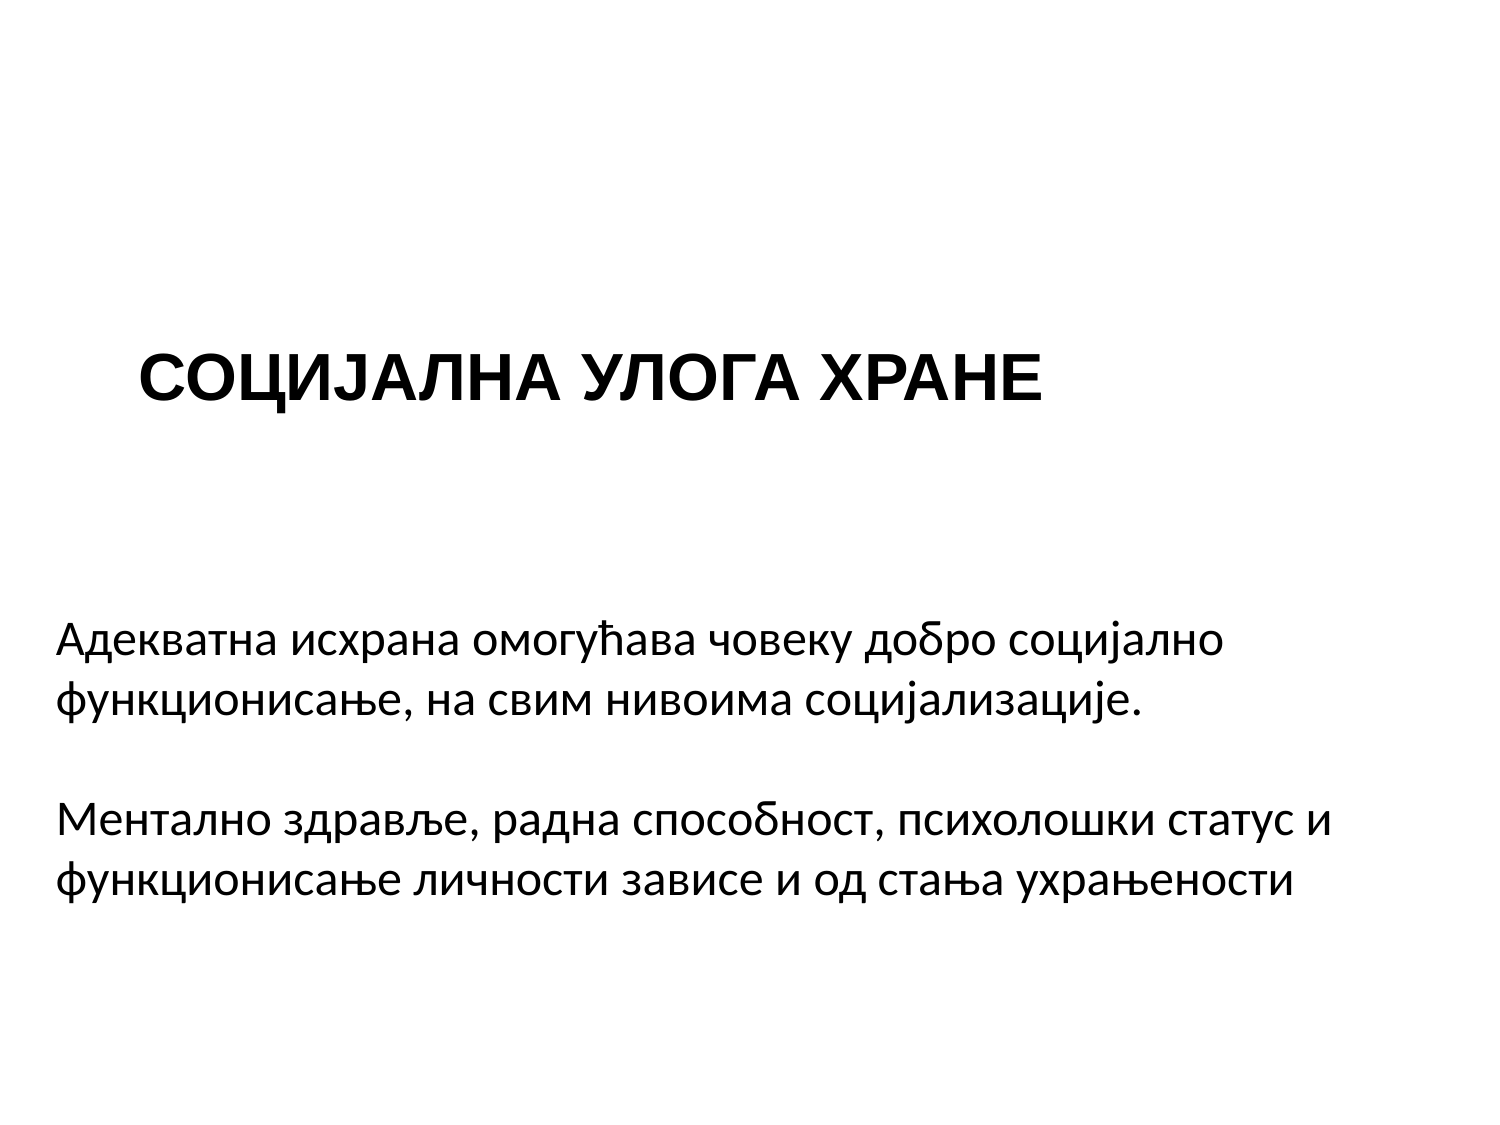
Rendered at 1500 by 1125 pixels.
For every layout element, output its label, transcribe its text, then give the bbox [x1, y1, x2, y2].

text_box СОЦИЈАЛНА УЛОГА ХРАНЕ [123, 326, 1474, 421]
text_box Адекватна исхрана омогућава човеку добро социјално функционисање, на свим нивоима социјализације. Ментално здравље, радна способност, психолошки статус и функционисање личности зависе и од стања ухрањености [41, 597, 1364, 913]
